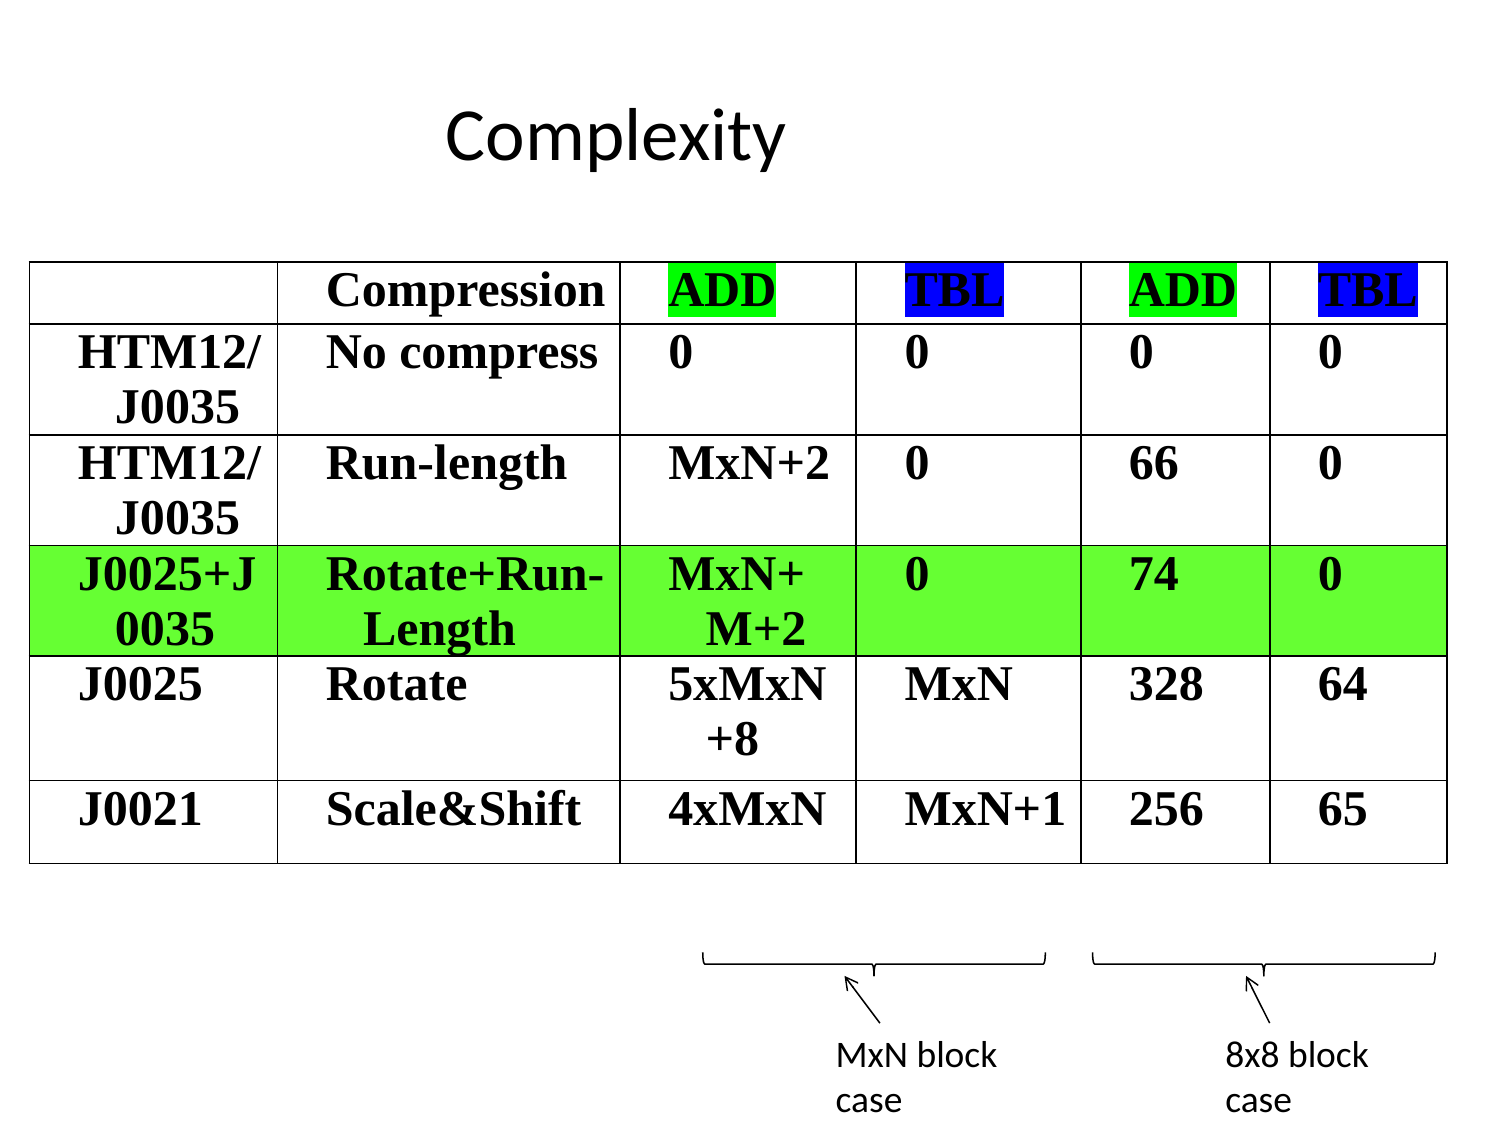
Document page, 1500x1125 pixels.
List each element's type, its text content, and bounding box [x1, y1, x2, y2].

table_cell MxN+M+2 [621, 546, 855, 655]
table_cell HTM12/J0035 [30, 325, 277, 434]
table_cell J0025+J0035 [30, 546, 277, 655]
table_cell 256 [1082, 781, 1269, 863]
table_cell 0 [1271, 436, 1446, 545]
table_cell 5xMxN+8 [621, 657, 855, 780]
text_box 8x8 block case [1210, 1023, 1447, 1125]
table_cell Scale&Shift [278, 781, 619, 863]
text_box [844, 975, 881, 1024]
table_cell MxN+1 [857, 781, 1080, 863]
table_cell Run-length [278, 436, 619, 545]
table_cell HTM12/J0035 [30, 436, 277, 545]
table_cell 0 [857, 546, 1080, 655]
table_cell MxN [857, 657, 1080, 780]
table_cell 4xMxN [621, 781, 855, 863]
table_cell J0025 [30, 657, 277, 780]
table_cell 74 [1082, 546, 1269, 655]
table_header TBL [857, 263, 1080, 323]
text_box MxN block case [820, 1023, 1057, 1125]
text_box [1245, 975, 1270, 1024]
table_cell No compress [278, 325, 619, 434]
table_cell Rotate [278, 657, 619, 780]
table_cell MxN+2 [621, 436, 855, 545]
table_header ADD [1082, 263, 1269, 323]
table_header [30, 263, 277, 323]
table_header TBL [1271, 263, 1446, 323]
table_cell 0 [621, 325, 855, 434]
table_cell 0 [857, 436, 1080, 545]
table_cell 65 [1271, 781, 1446, 863]
text_box Complexity [431, 78, 975, 183]
text_box [1091, 952, 1436, 974]
table_cell 0 [1082, 325, 1269, 434]
text_box [701, 952, 1047, 974]
table_cell 66 [1082, 436, 1269, 545]
table_header ADD [621, 263, 855, 323]
table_cell 0 [1271, 546, 1446, 655]
table_header Compression [278, 263, 619, 323]
table_cell Rotate+Run-Length [278, 546, 619, 655]
table_cell 0 [857, 325, 1080, 434]
table_cell J0021 [30, 781, 277, 863]
table_cell 64 [1271, 657, 1446, 780]
table_cell 0 [1271, 325, 1446, 434]
table_cell 328 [1082, 657, 1269, 780]
